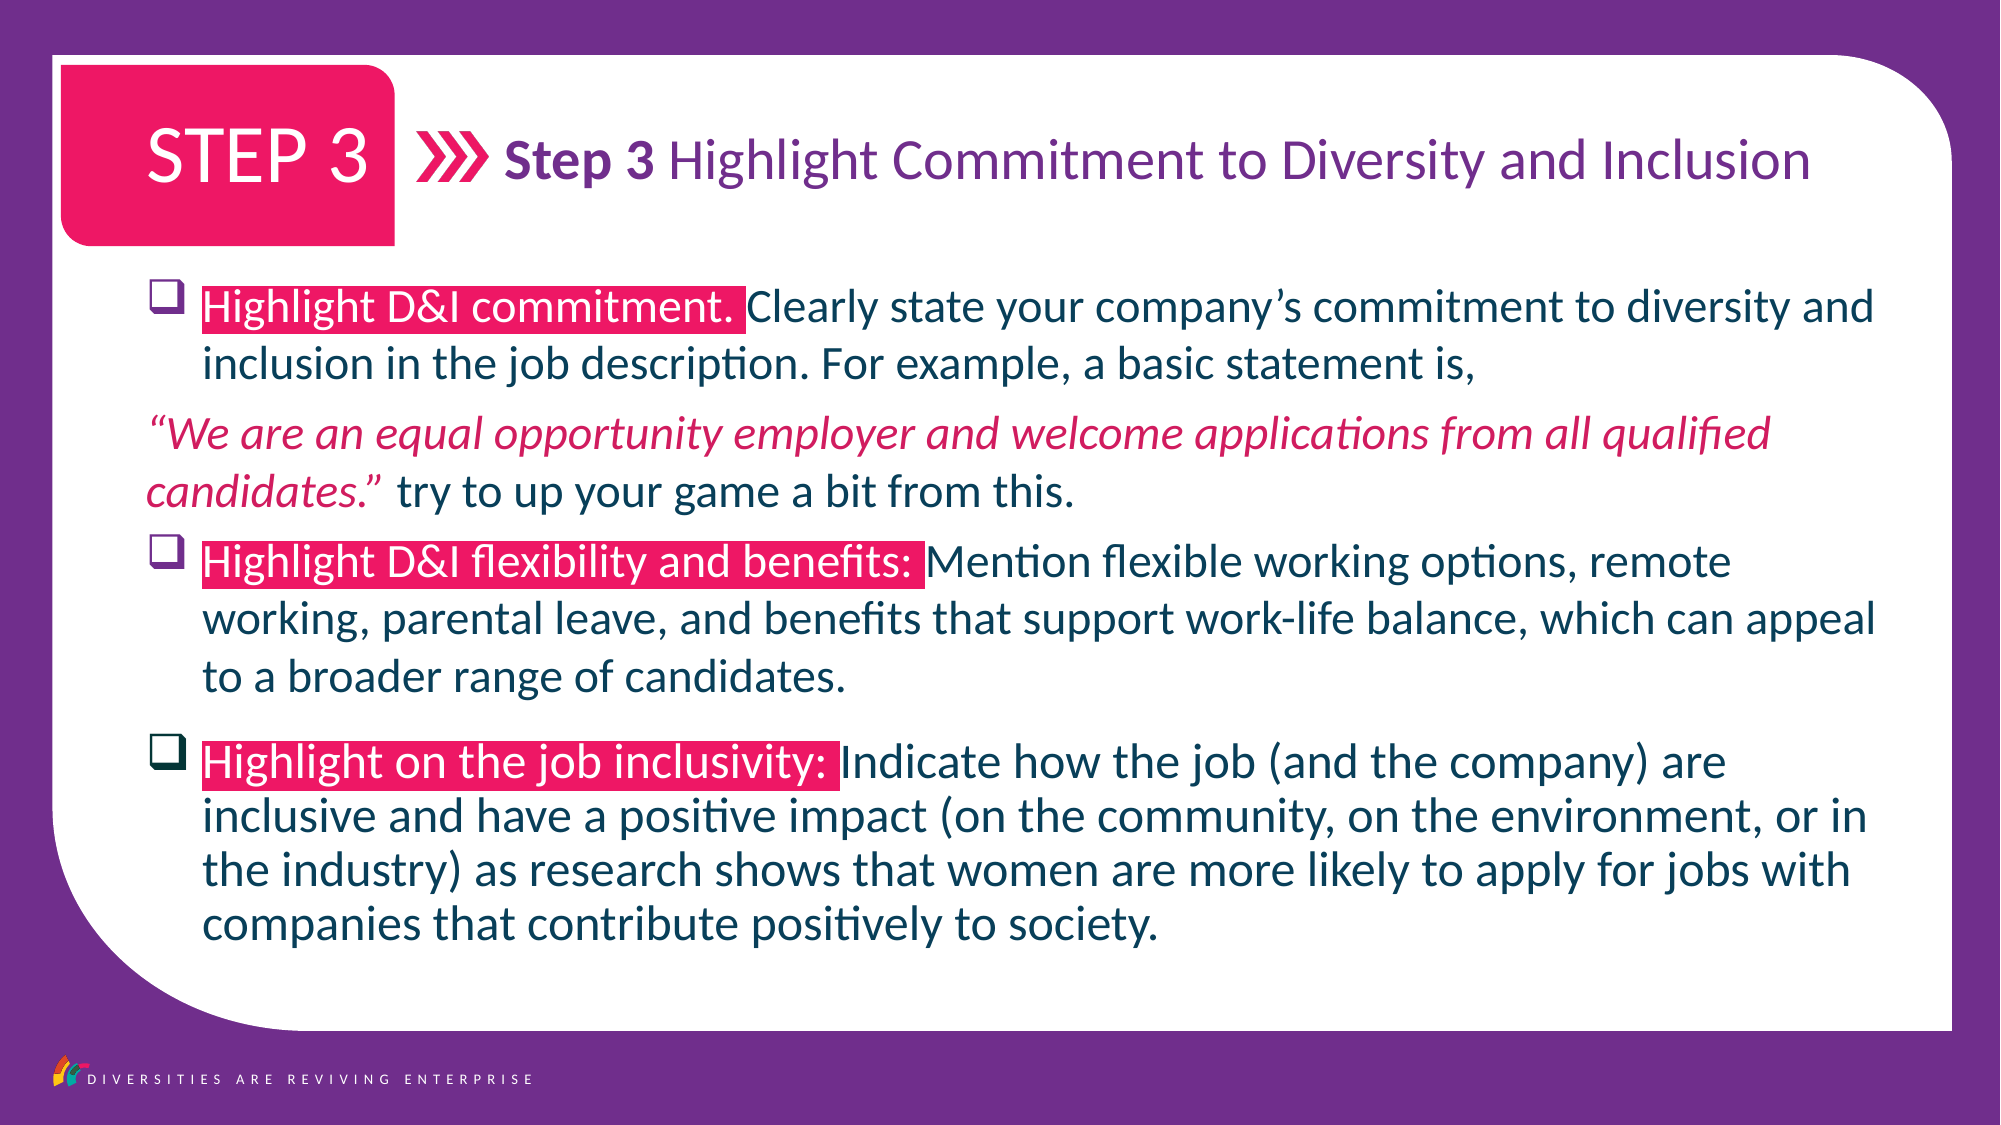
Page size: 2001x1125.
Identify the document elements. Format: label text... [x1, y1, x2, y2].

picture [409, 113, 495, 200]
text_box STEP 3 [15, 56, 385, 213]
text_box [59, 71, 396, 248]
text_box Step 3 Highlight Commitment to Diversity and Inclusion [490, 100, 1989, 213]
list Highlight D&I commitment. Clearly state your company’s commitment to diversity and inclusion in the job description. For example, a basic statement is, “We are an equal opportunity employer and welcome applications from all qualified candidates.” try to up your game a bit from this. Highlight D&I flexibility and benefits: Mention flexible working options, remote working, parental leave, and benefits that support work-life balance, which can appeal to a broader range of candidates. Highlight on the job inclusivity: Indicate how the job (and the company) are inclusive and have a positive impact (on the community, on the environment, or in the industry) as research shows that women are more likely to apply for jobs with companies that contribute positively to society. [130, 267, 1926, 899]
